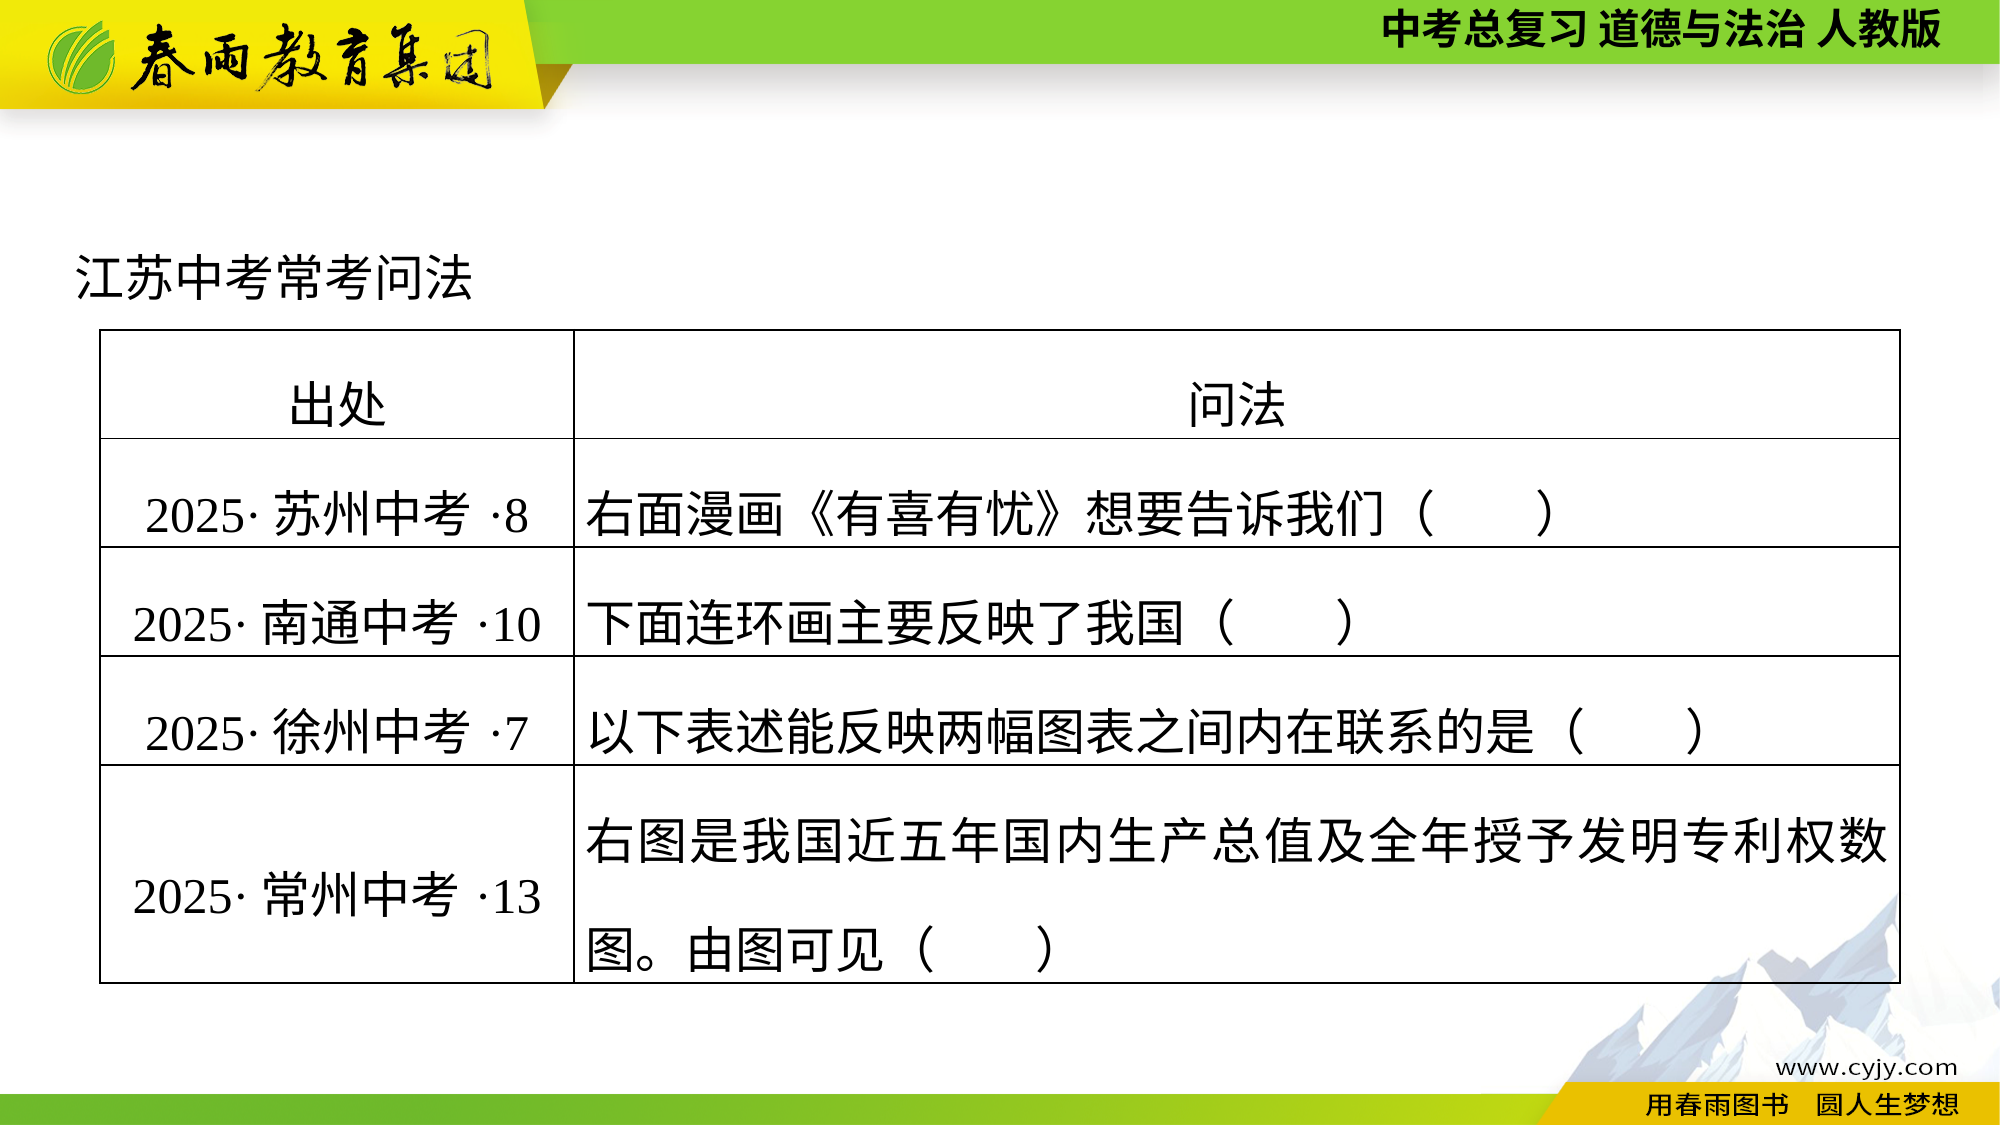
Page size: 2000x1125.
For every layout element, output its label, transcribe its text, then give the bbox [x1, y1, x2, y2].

table_cell 以下表述能反映两幅图表之间内在联系的是（ ） [575, 657, 1899, 764]
table_header 问法 [575, 331, 1899, 438]
table_cell 右面漫画《有喜有忧》想要告诉我们（ ） [575, 439, 1899, 546]
table_cell 下面连环画主要反映了我国（ ） [575, 548, 1899, 655]
table_cell 2025·南通中考·10 [101, 548, 573, 655]
list 江苏中考常考问法 [59, 208, 1944, 303]
picture [0, 0, 2000, 1125]
table_cell 右图是我国近五年国内生产总值及全年授予发明专利权数图。由图可见（ ） [575, 766, 1899, 982]
table_cell 2025·苏州中考·8 [101, 439, 573, 546]
table_cell 2025·徐州中考·7 [101, 657, 573, 764]
table_header 出处 [101, 331, 573, 438]
table_cell 2025·常州中考·13 [101, 766, 573, 982]
